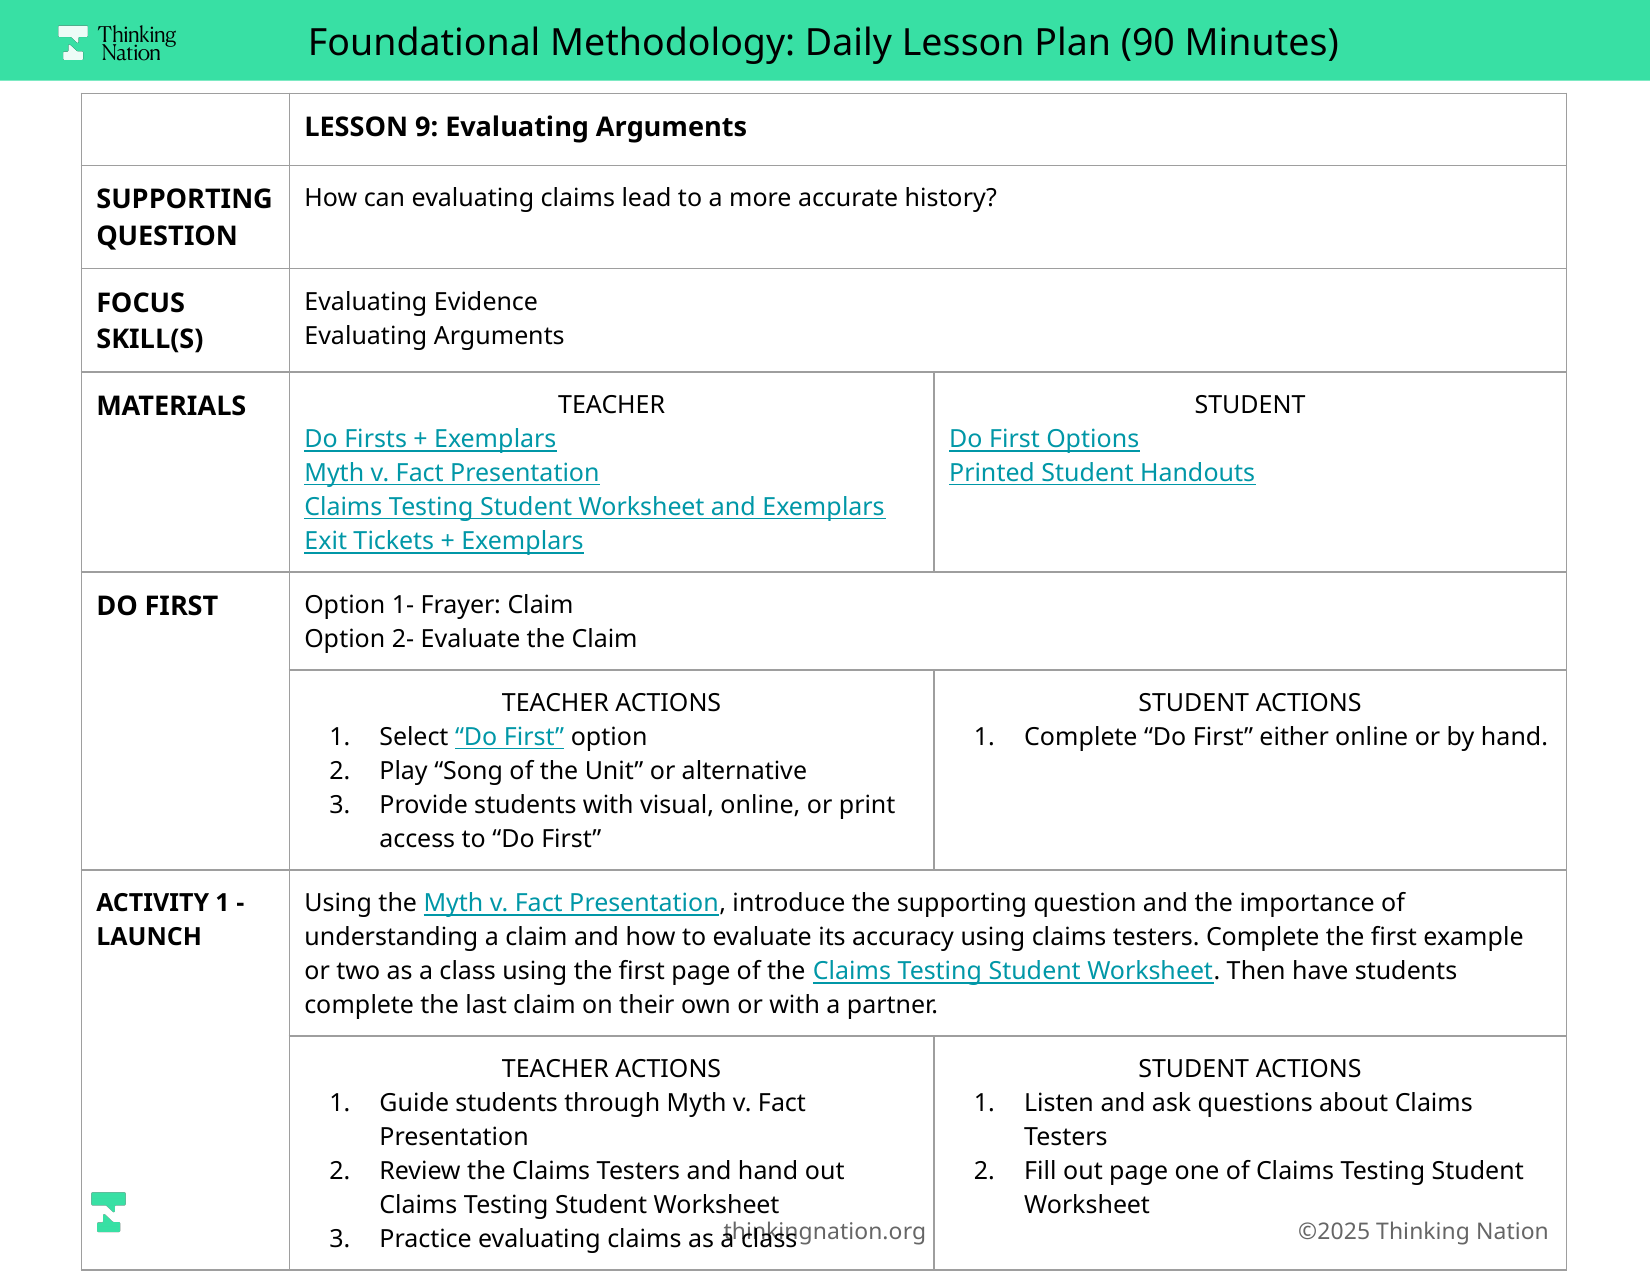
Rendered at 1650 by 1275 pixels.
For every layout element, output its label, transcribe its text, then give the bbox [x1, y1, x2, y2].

table_cell SUPPORTING QUESTION [82, 166, 289, 268]
table_cell STUDENT ACTIONS Complete “Do First” either online or by hand. [935, 671, 1566, 869]
table_cell STUDENT ACTIONS Listen and ask questions about Claims Testers Fill out page one of Claims Testing Student Worksheet [935, 1037, 1566, 1269]
table_cell STUDENT Do First Options Printed Student Handouts [935, 373, 1566, 571]
table_cell How can evaluating claims lead to a more accurate history? [290, 166, 1566, 268]
table_cell Option 1- Frayer: Claim Option 2- Evaluate the Claim [290, 573, 1566, 669]
table_cell MATERIALS [82, 373, 289, 571]
picture [80, 1184, 136, 1240]
table_cell Evaluating Evidence Evaluating Arguments [290, 269, 1566, 371]
table_header LESSON 9: Evaluating Arguments [290, 94, 1566, 165]
picture [45, 14, 180, 71]
text_box Foundational Methodology: Daily Lesson Plan (90 Minutes) [0, 0, 1650, 81]
table_cell TEACHER ACTIONS Select “Do First” option Play “Song of the Unit” or alternative Provide students with visual, online, or print access to “Do First” [290, 671, 933, 869]
table_cell TEACHER Do Firsts + Exemplars Myth v. Fact Presentation Claims Testing Student Worksheet and Exemplars Exit Tickets + Exemplars [290, 373, 933, 571]
table_header [82, 94, 289, 165]
table_cell FOCUS SKILL(S) [82, 269, 289, 371]
table_cell TEACHER ACTIONS Guide students through Myth v. Fact Presentation Review the Claims Testers and hand out Claims Testing Student Worksheet Practice evaluating claims as a class [290, 1037, 933, 1269]
table_cell ACTIVITY 1 - LAUNCH [82, 871, 289, 1269]
table_cell DO FIRST [82, 573, 289, 869]
table_cell Using the Myth v. Fact Presentation, introduce the supporting question and the importance of understanding a claim and how to evaluate its accuracy using claims testers. Complete the first example or two as a class using the first page of the Claims Testing Student Worksheet. Then have students complete the last claim on their own or with a partner. [290, 871, 1566, 1035]
